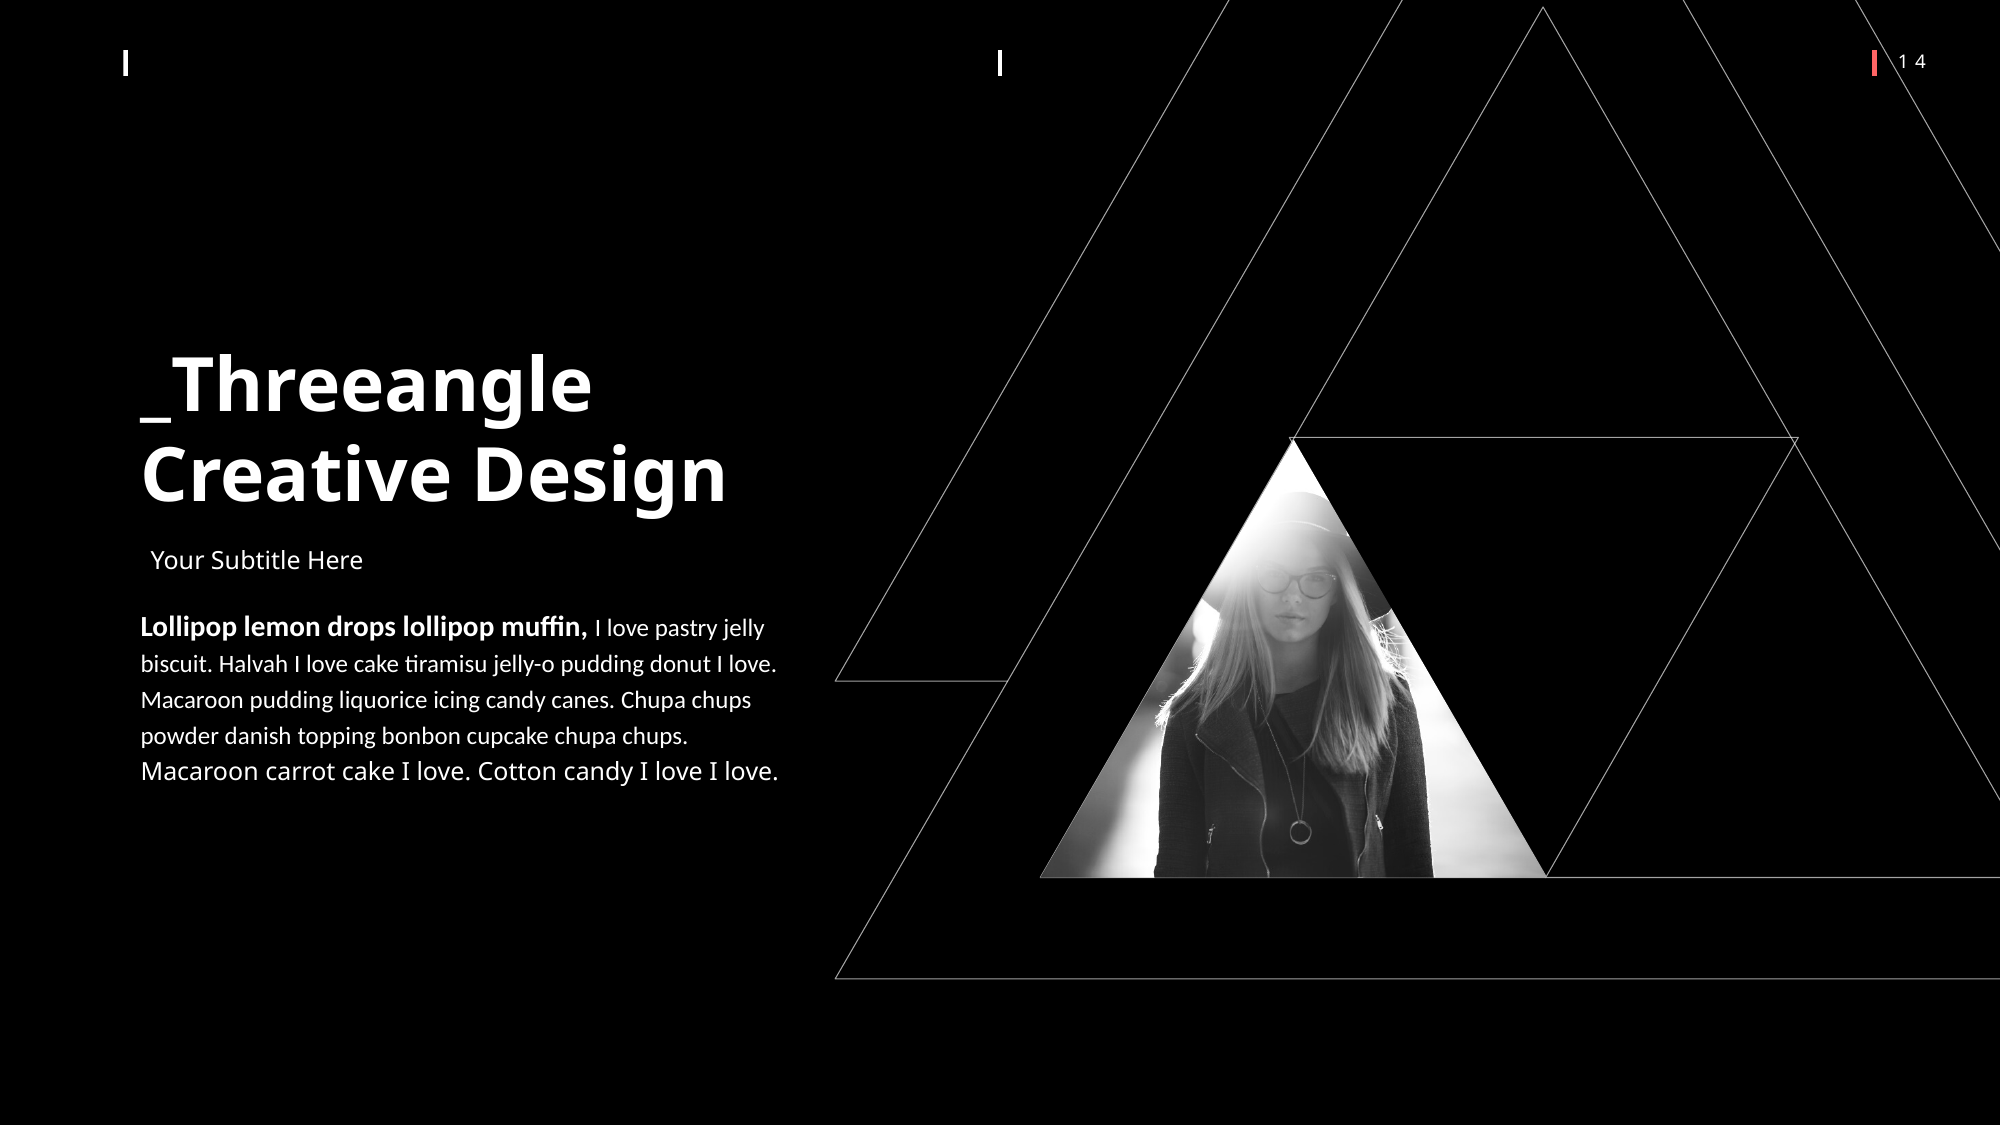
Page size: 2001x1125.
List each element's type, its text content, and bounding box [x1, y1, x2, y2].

picture [1040, 439, 1548, 878]
text_box Your Subtitle Here [135, 536, 379, 582]
text_box Lollipop lemon drops lollipop muffin, I love pastry jelly biscuit. Halvah I love cake tiramisu jelly-o pudding donut I love. Macaroon pudding liquorice icing candy canes. Chupa chups powder danish topping bonbon cupcake chupa chups. Macaroon carrot cake I love. Cotton candy I love I love. [125, 592, 805, 793]
text_box _Threeangle Creative Design [125, 329, 837, 524]
